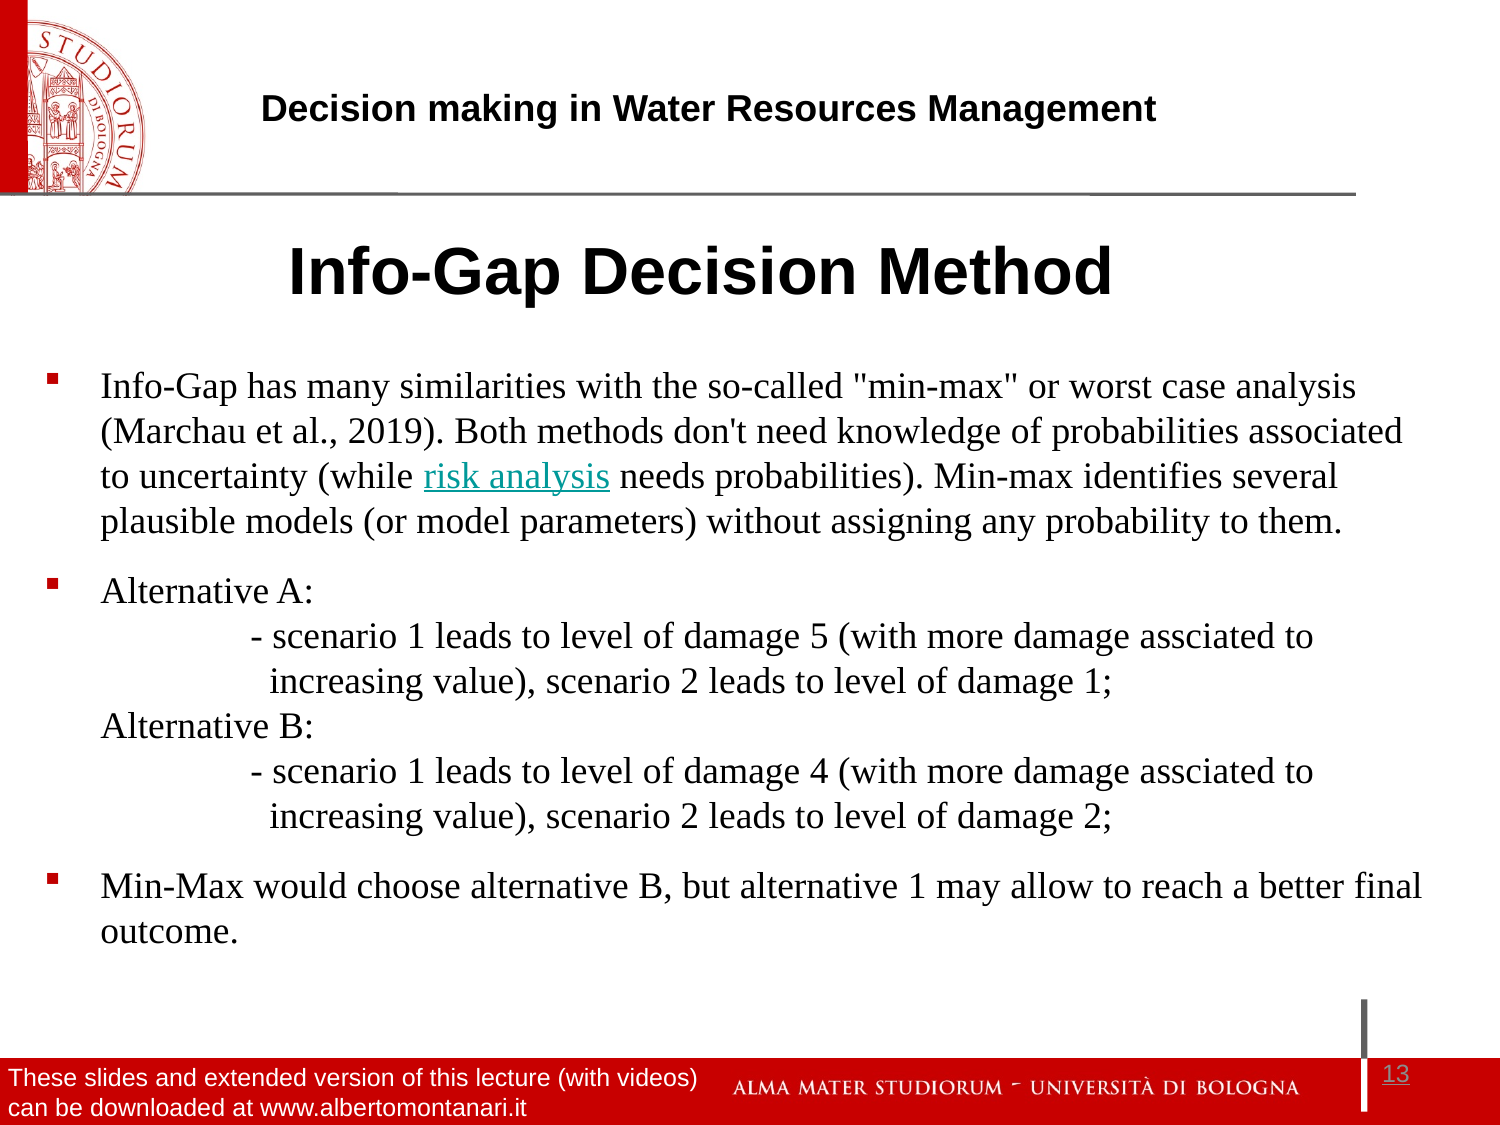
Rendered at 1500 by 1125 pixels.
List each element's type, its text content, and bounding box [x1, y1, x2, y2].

text_box Info-Gap Decision Method [105, 220, 1298, 316]
slide_number 13 [1074, 1042, 1425, 1103]
list Info-Gap has many similarities with the so-called "min-max" or worst case analysis (Marchau et al., 2019). Both methods don't need knowledge of probabilities associated to uncertainty (while risk analysis needs probabilities). Min-max identifies several plausible models (or model parameters) without assigning any probability to them. Alternative A: - scenario 1 leads to level of damage 5 (with more damage assciated to increasing value), scenario 2 leads to level of damage 1; Alternative B: - scenario 1 leads to level of damage 4 (with more damage assciated to increasing value), scenario 2 leads to level of damage 2; Min-Max would choose alternative B, but alternative 1 may allow to reach a better final outcome. [29, 353, 1447, 1006]
picture [0, 1058, 1500, 1125]
picture [28, 16, 151, 192]
